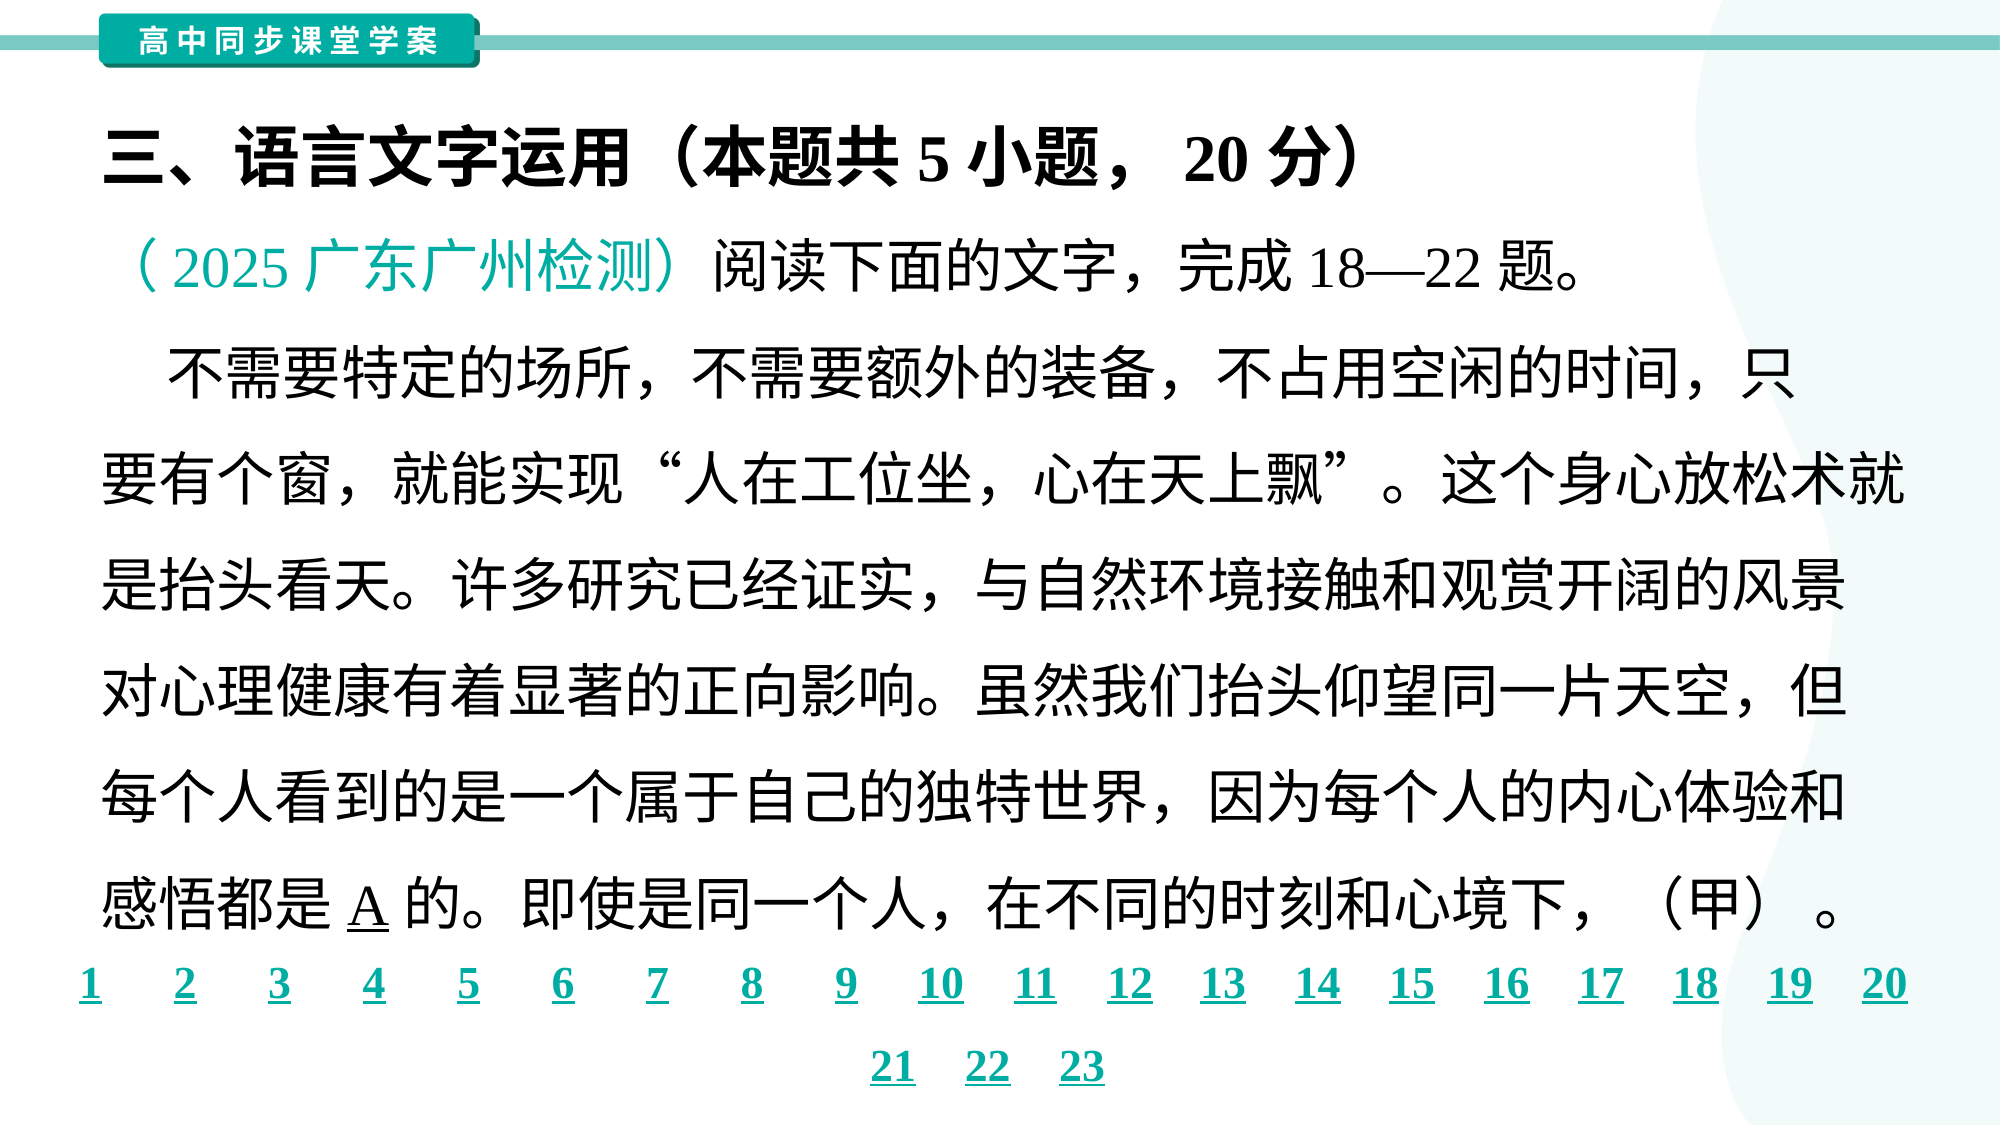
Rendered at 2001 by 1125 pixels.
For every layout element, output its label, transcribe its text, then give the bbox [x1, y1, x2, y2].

picture [0, 0, 2000, 1125]
text_box （2025广东广州检测）阅读下面的文字，完成18—22题。 不需要特定的场所，不需要额外的装备，不占用空闲的时间，只 要有个窗，就能实现“人在工位坐，心在天上飘”。这个身心放松术就 是抬头看天。许多研究已经证实，与自然环境接触和观赏开阔的风景 对心理健康有着显著的正向影响。虽然我们抬头仰望同一片天空，但 每个人看到的是一个属于自己的独特世界，因为每个人的内心体验和 感悟都是A的。即使是同一个人，在不同的时刻和心境下，（甲） 。 [100, 193, 1899, 937]
text_box 三、语言文字运用（本题共5小题，20分） [100, 76, 1899, 193]
